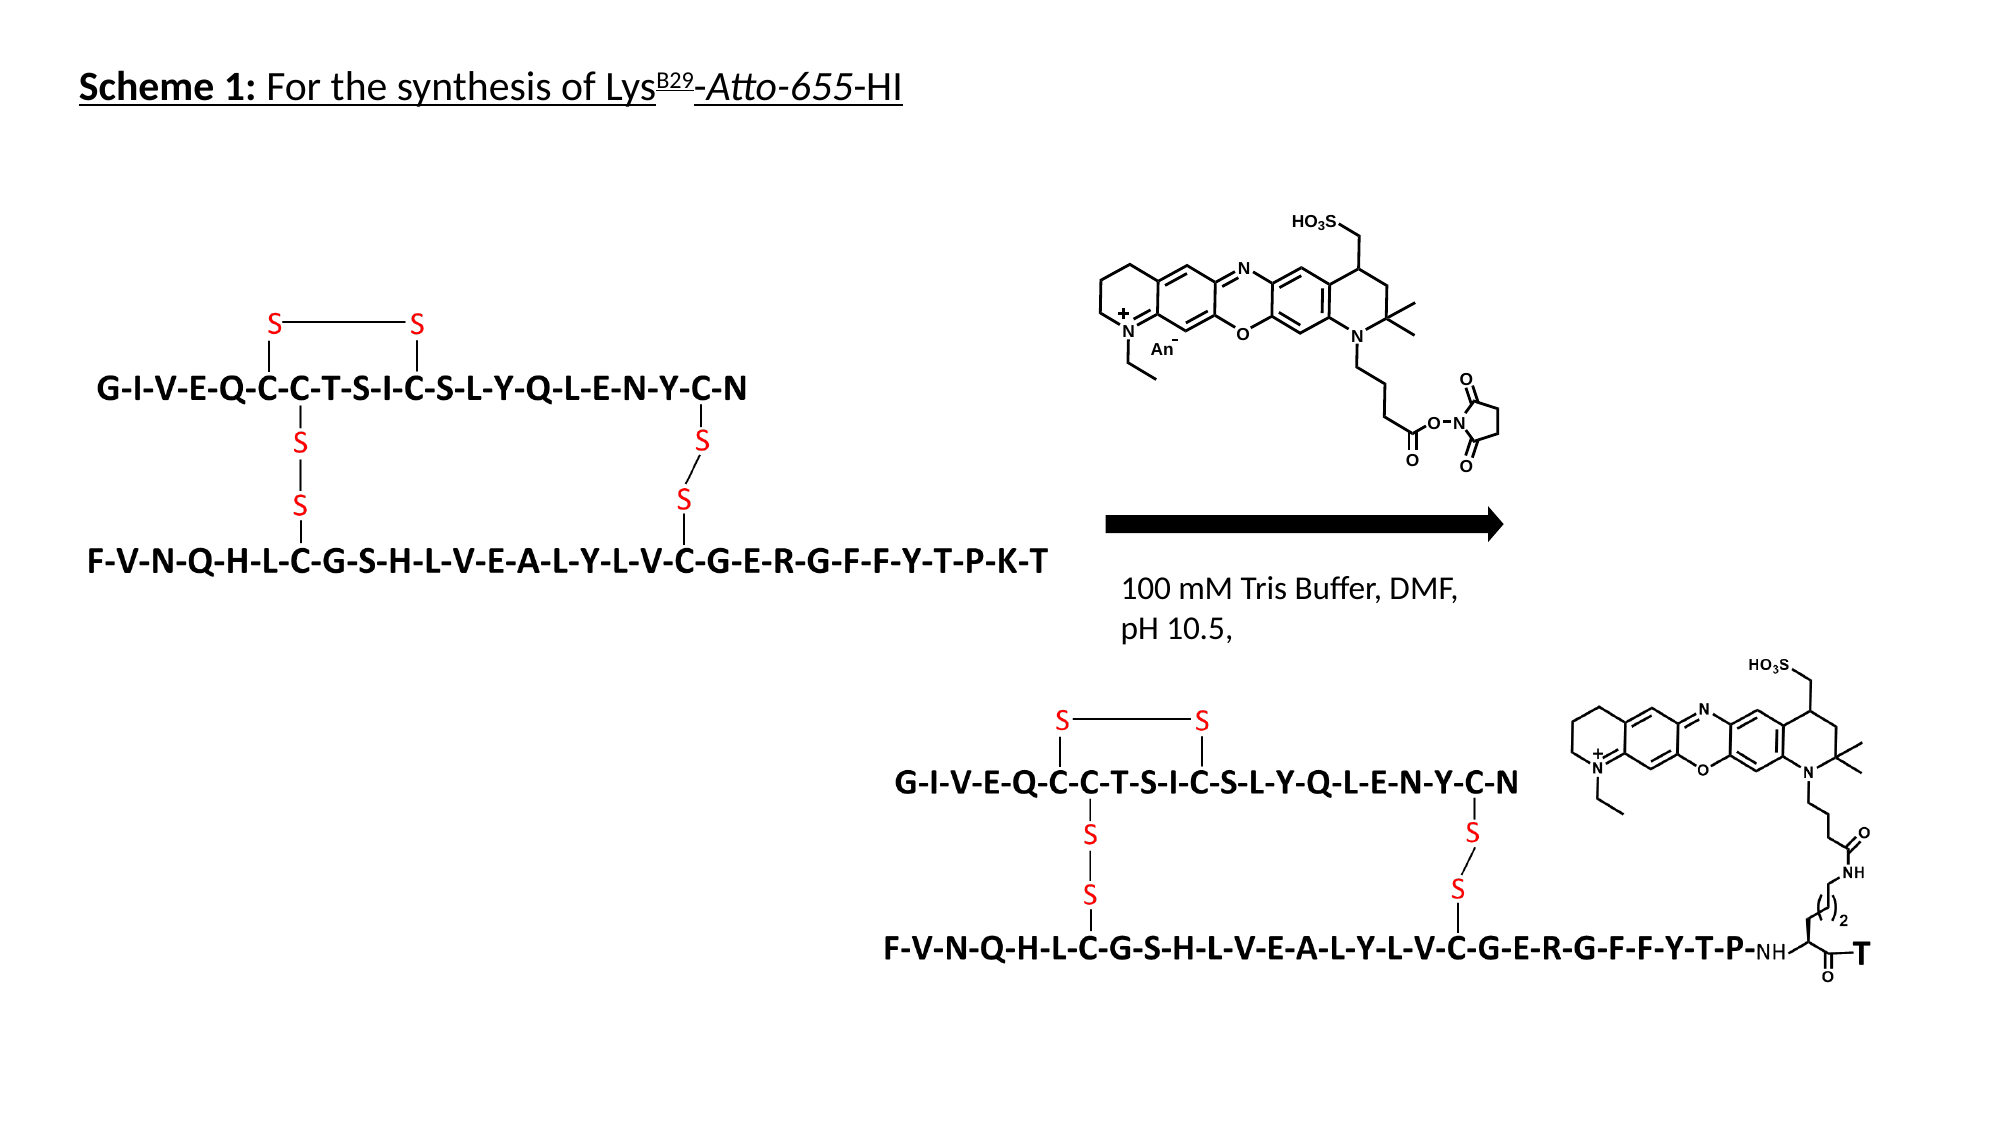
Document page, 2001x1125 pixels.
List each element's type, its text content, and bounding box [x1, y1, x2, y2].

text_box Scheme 1: For the synthesis of LysB29-Atto-655-HI [63, 51, 1330, 117]
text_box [63, 212, 1894, 997]
